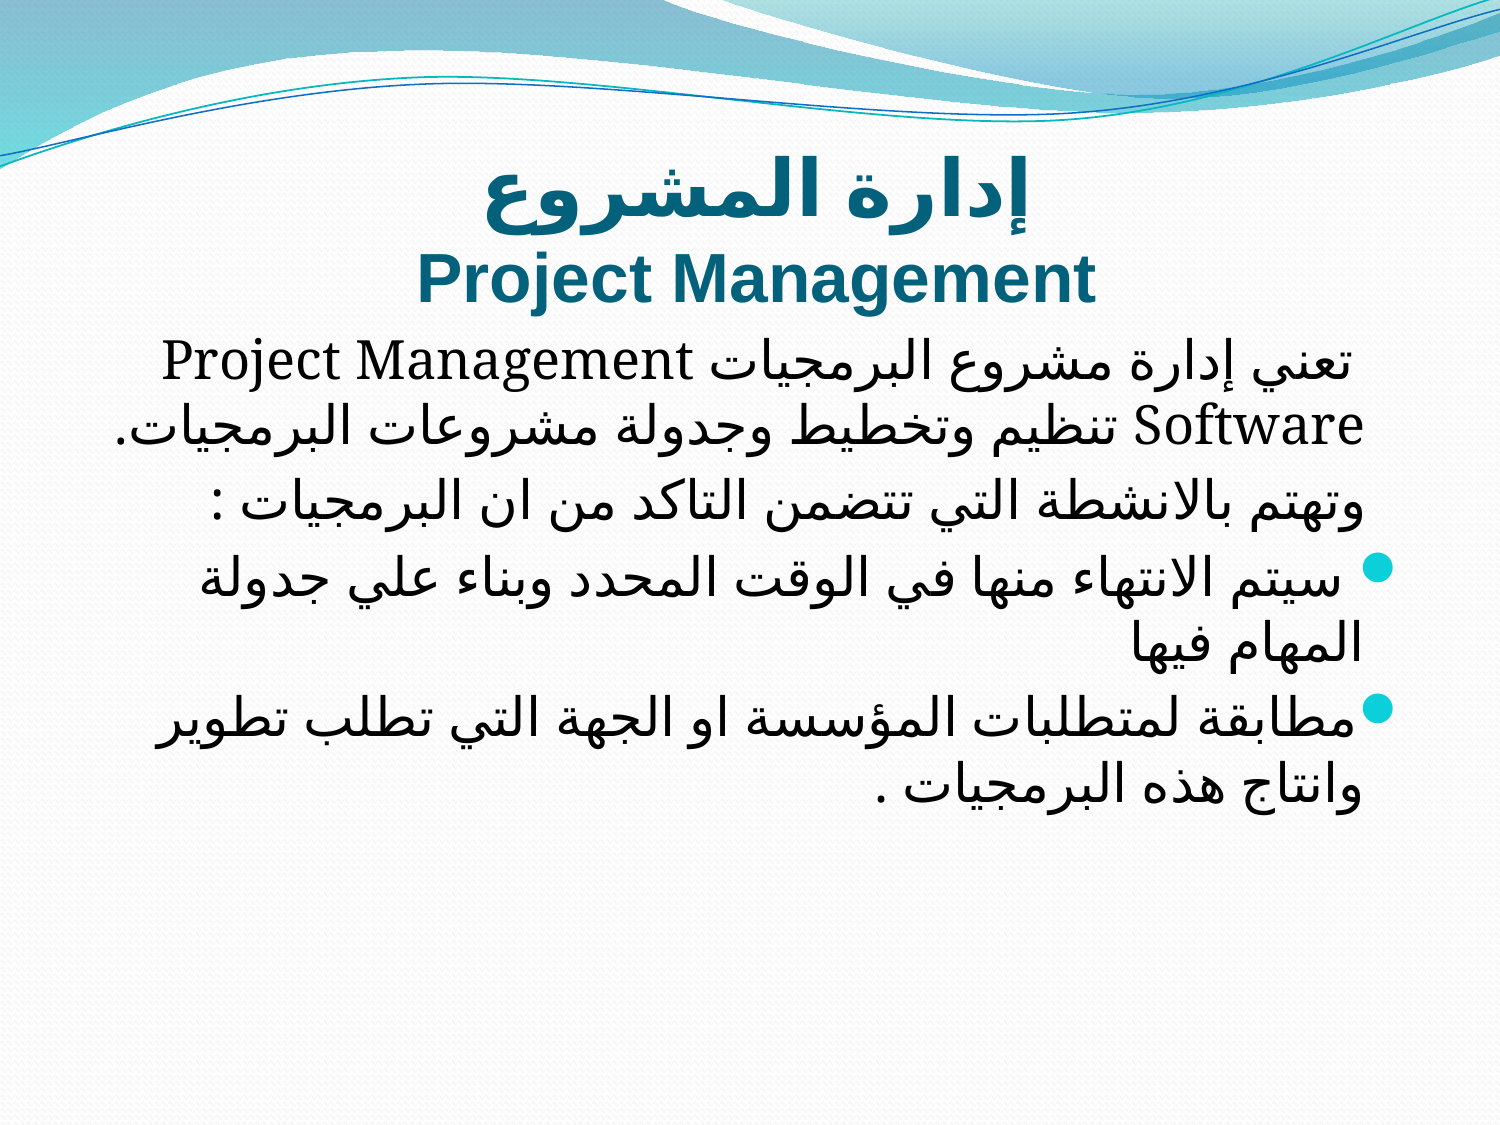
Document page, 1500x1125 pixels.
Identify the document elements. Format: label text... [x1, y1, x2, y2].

list تعني إدارة مشروع البرمجيات Project Management Software تنظيم وتخطيط وجدولة مشروعات البرمجيات. وتهتم بالانشطة التي تتضمن التاكد من ان البرمجيات : سيتم الانتهاء منها في الوقت المحدد وبناء علي جدولة المهام فيها مطابقة لمتطلبات المؤسسة او الجهة التي تطلب تطوير وانتاج هذه البرمجيات . [75, 317, 1425, 1038]
title إدارة المشروع Project Management [82, 128, 1432, 317]
